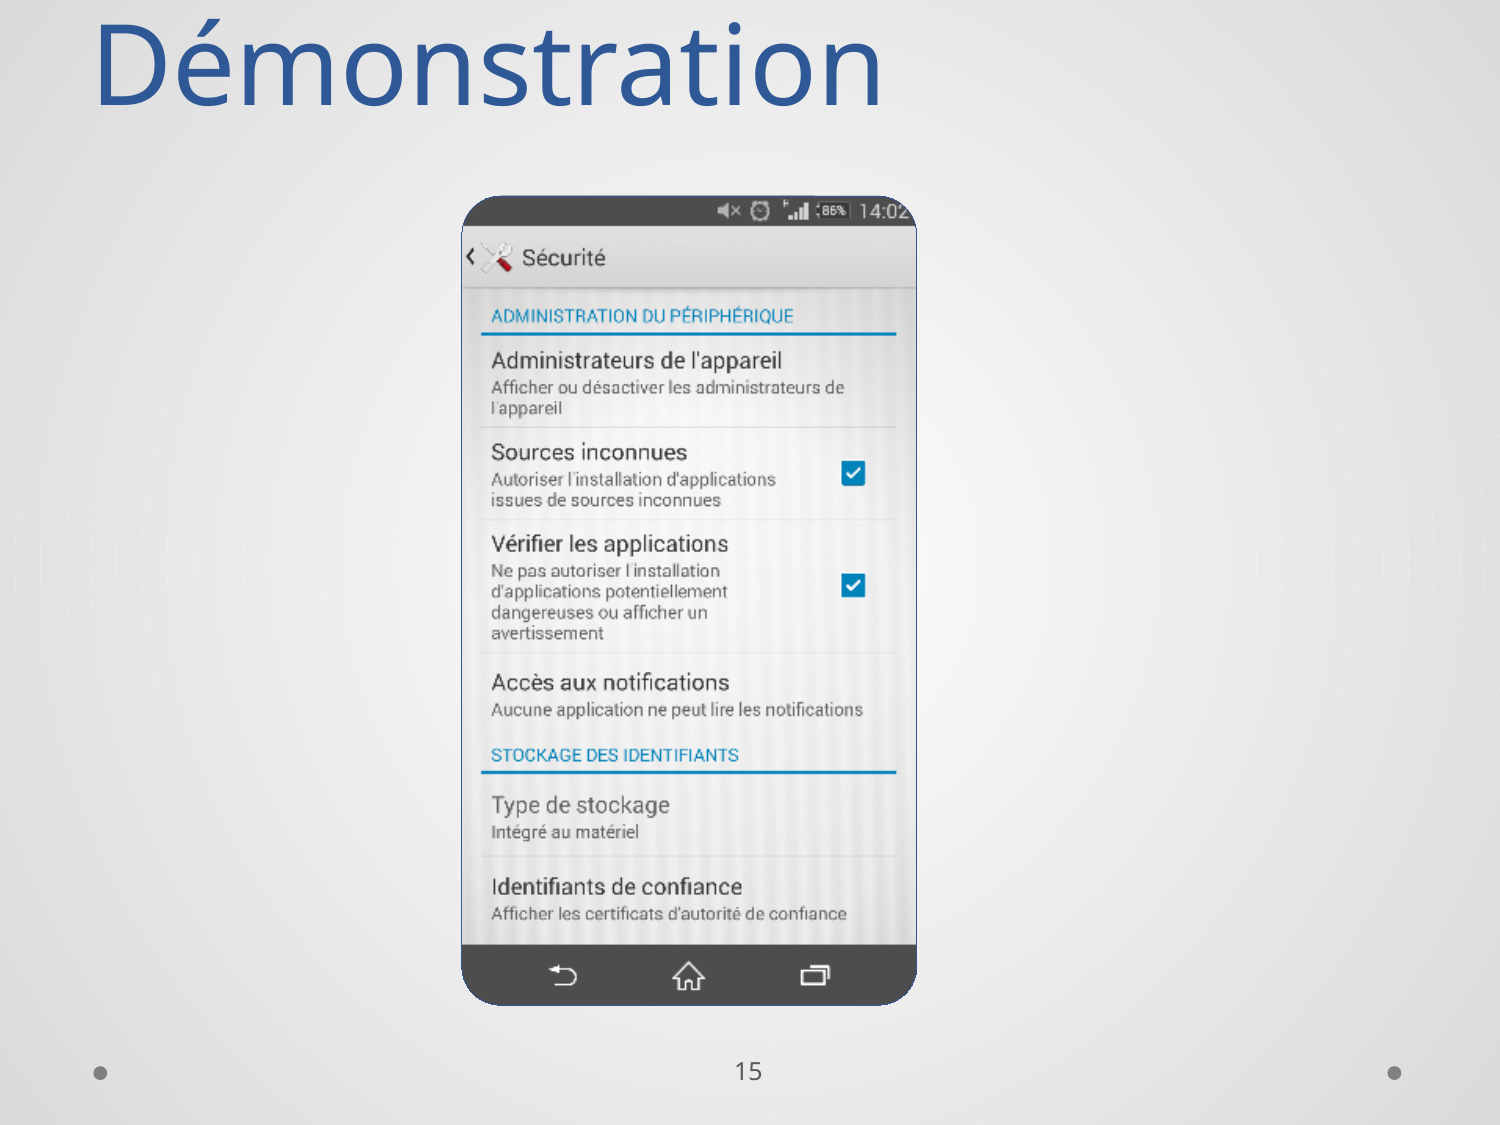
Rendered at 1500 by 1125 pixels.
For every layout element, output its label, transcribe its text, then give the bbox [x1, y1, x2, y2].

title Démonstration [75, 0, 1425, 145]
picture [461, 195, 918, 1006]
list [75, 145, 1425, 1017]
text_box 15 [703, 1042, 797, 1103]
